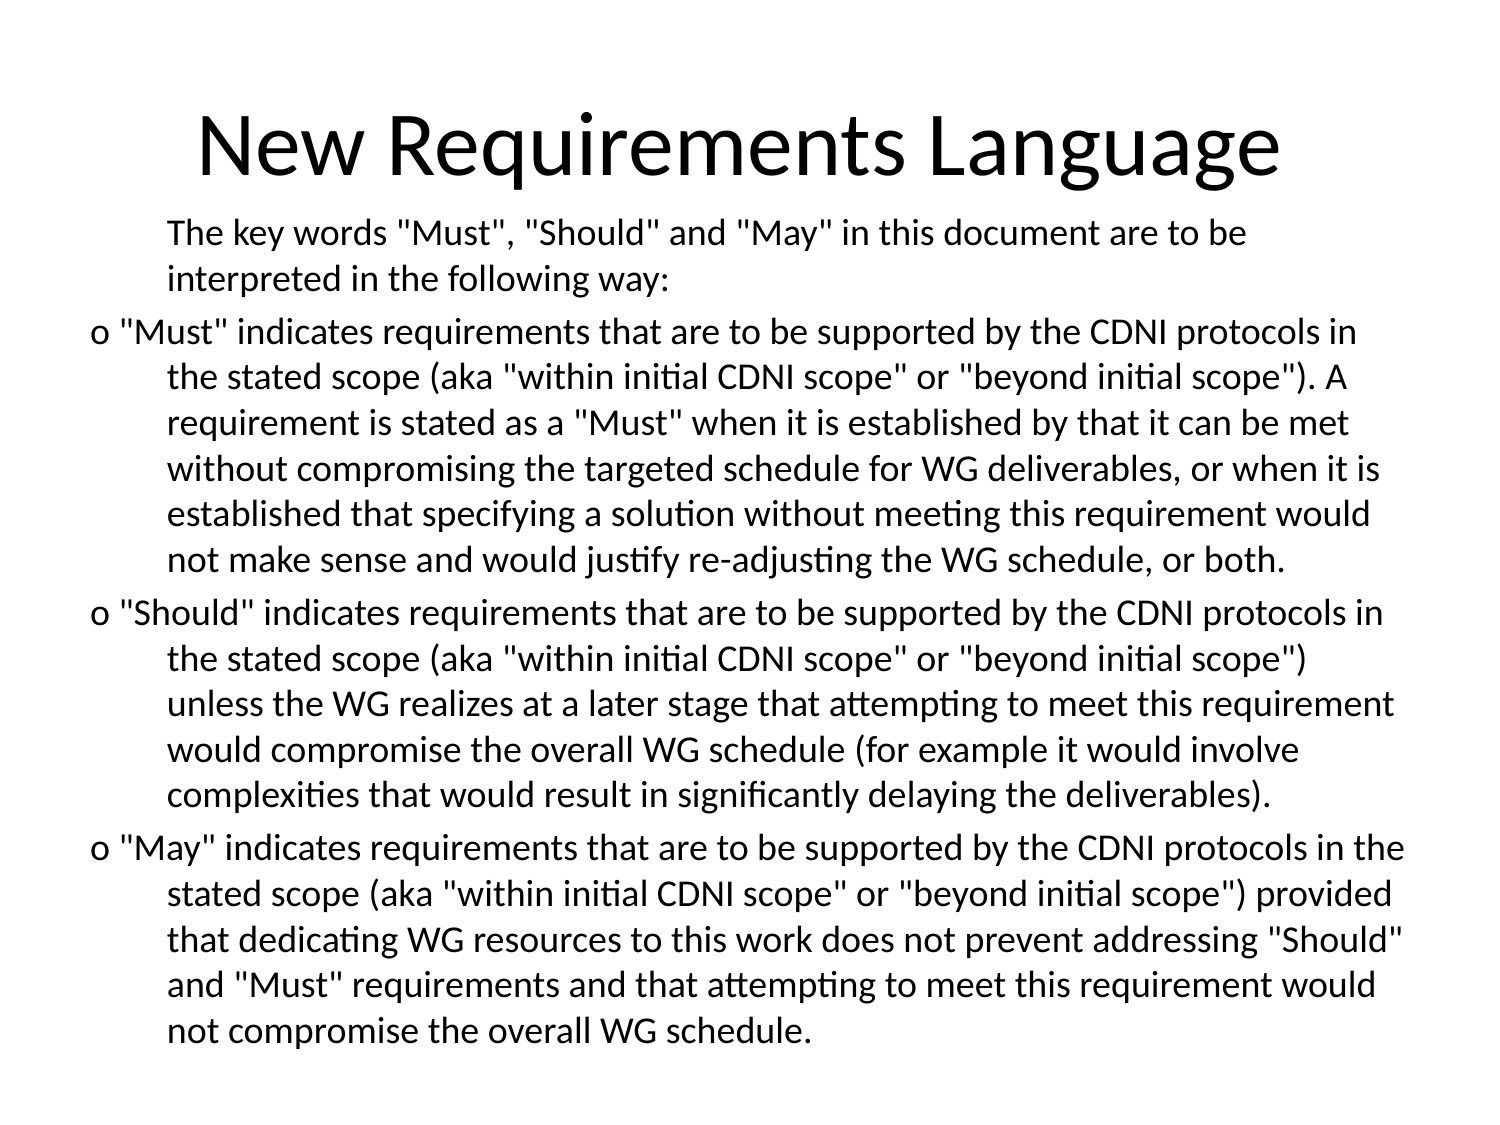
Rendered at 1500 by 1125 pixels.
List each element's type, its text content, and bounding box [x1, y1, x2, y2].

list The key words "Must", "Should" and "May" in this document are to be interpreted in the following way: o "Must" indicates requirements that are to be supported by the CDNI protocols in the stated scope (aka "within initial CDNI scope" or "beyond initial scope"). A requirement is stated as a "Must" when it is established by that it can be met without compromising the targeted schedule for WG deliverables, or when it is established that specifying a solution without meeting this requirement would not make sense and would justify re-adjusting the WG schedule, or both. o "Should" indicates requirements that are to be supported by the CDNI protocols in the stated scope (aka "within initial CDNI scope" or "beyond initial scope") unless the WG realizes at a later stage that attempting to meet this requirement would compromise the overall WG schedule (for example it would involve complexities that would result in significantly delaying the deliverables). o "May" indicates requirements that are to be supported by the CDNI protocols in the stated scope (aka "within initial CDNI scope" or "beyond initial scope") provided that dedicating WG resources to this work does not prevent addressing "Should" and "Must" requirements and that attempting to meet this requirement would not compromise the overall WG schedule. [75, 200, 1425, 1088]
title New Requirements Language [75, 45, 1425, 200]
